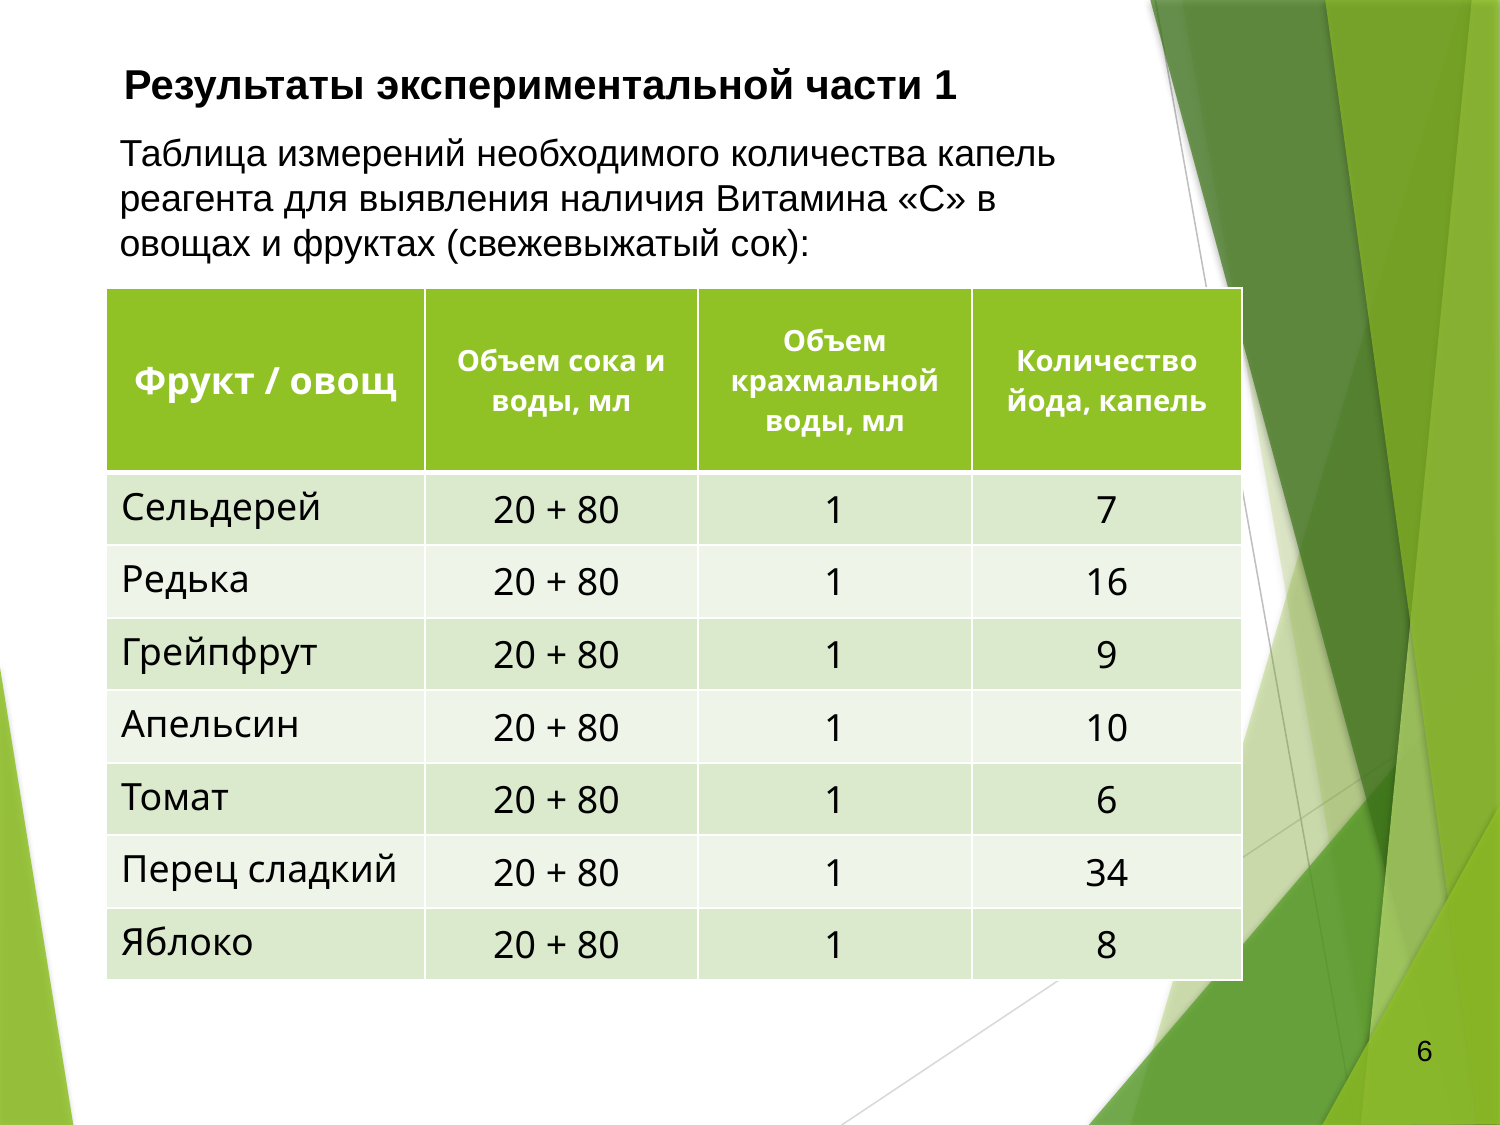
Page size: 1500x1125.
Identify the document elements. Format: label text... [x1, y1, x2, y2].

table_cell 34 [973, 836, 1241, 907]
table_cell 7 [973, 475, 1241, 544]
table_cell 20 + 80 [426, 475, 697, 544]
table_cell 9 [973, 619, 1241, 689]
table_cell 20 + 80 [426, 619, 697, 689]
table_cell 10 [973, 691, 1241, 762]
table_cell 1 [699, 619, 971, 689]
table_cell Сельдерей [107, 475, 424, 544]
table_cell Яблоко [107, 909, 424, 979]
table_cell 16 [973, 546, 1241, 617]
table_header Количество йода, капель [973, 289, 1241, 470]
text_box 6 [1363, 1019, 1448, 1080]
table_cell Редька [107, 546, 424, 617]
table_cell 1 [699, 475, 971, 544]
table_cell 1 [699, 691, 971, 762]
table_cell 20 + 80 [426, 546, 697, 617]
table_cell Томат [107, 764, 424, 834]
table_cell Перец сладкий [107, 836, 424, 907]
table_cell 1 [699, 909, 971, 979]
table_header Объем сока и воды, мл [426, 289, 697, 470]
table_cell 1 [699, 546, 971, 617]
table_cell Апельсин [107, 691, 424, 762]
list Таблица измерений необходимого количества капель реагента для выявления наличия Витамина «С» в овощах и фруктах (свежевыжатый сок): [104, 121, 1403, 284]
table_cell 20 + 80 [426, 764, 697, 834]
table_cell Грейпфрут [107, 619, 424, 689]
table_header Объем крахмальной воды, мл [699, 289, 971, 470]
table_cell 6 [973, 764, 1241, 834]
table_cell 20 + 80 [426, 909, 697, 979]
table_cell 20 + 80 [426, 836, 697, 907]
table_cell 1 [699, 764, 971, 834]
table_cell 8 [973, 909, 1241, 979]
text_box Результаты экспериментальной части 1 [109, 50, 985, 116]
table_header Фрукт / овощ [107, 289, 424, 470]
table_cell 20 + 80 [426, 691, 697, 762]
table_cell 1 [699, 836, 971, 907]
